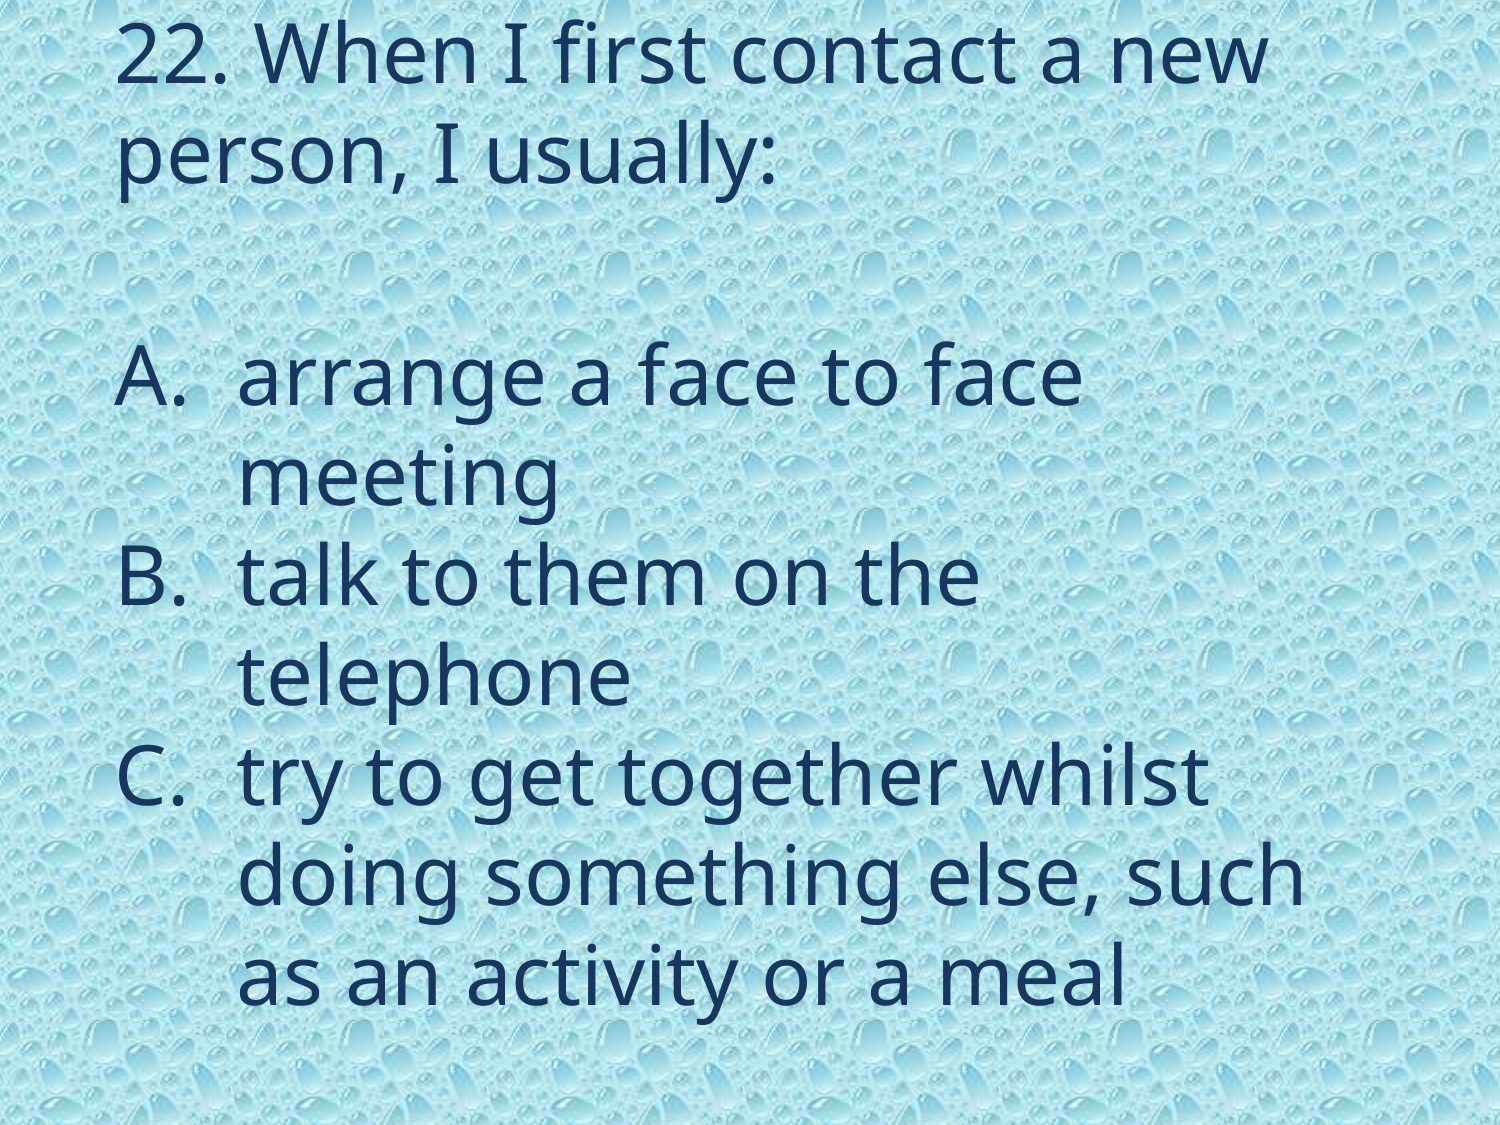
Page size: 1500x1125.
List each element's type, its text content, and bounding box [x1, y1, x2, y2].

picture [0, 0, 1500, 1125]
text_box 22. When I first contact a new person, I usually: arrange a face to face meeting talk to them on the telephone try to get together whilst doing something else, such as an activity or a meal [99, 0, 1363, 1030]
